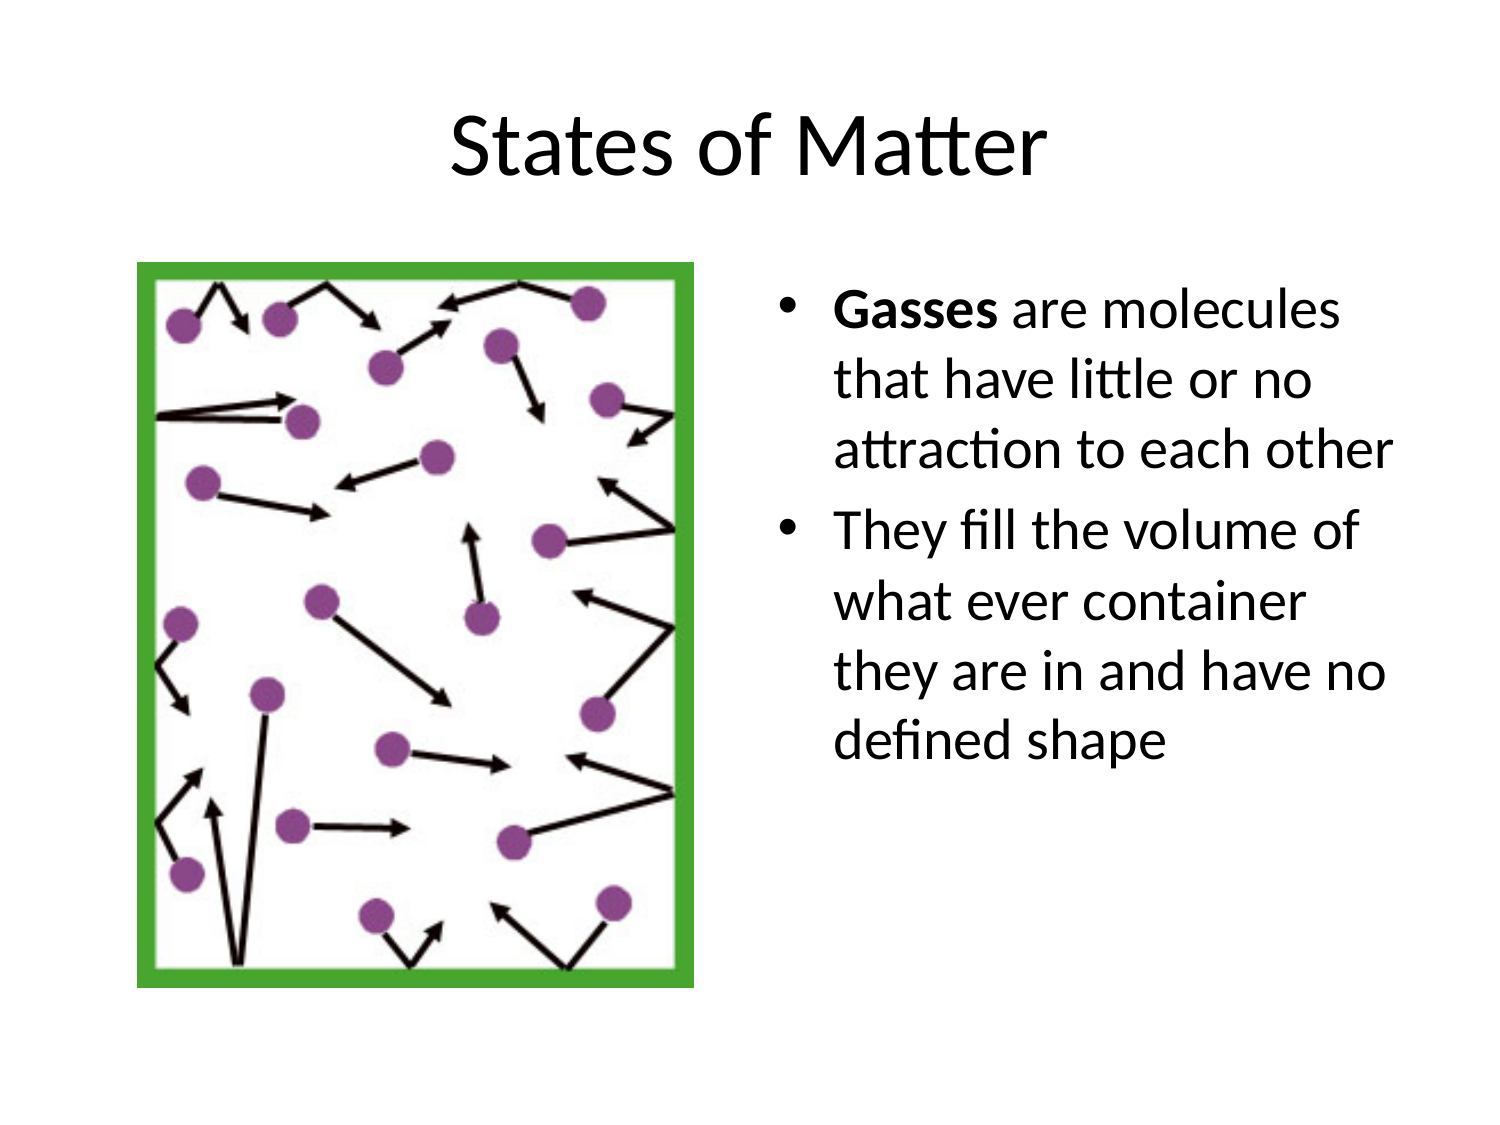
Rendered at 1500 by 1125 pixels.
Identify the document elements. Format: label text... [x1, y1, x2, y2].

title States of Matter [75, 45, 1425, 233]
picture [137, 262, 694, 988]
list Gasses are molecules that have little or no attraction to each other They fill the volume of what ever container they are in and have no defined shape [762, 262, 1425, 1005]
